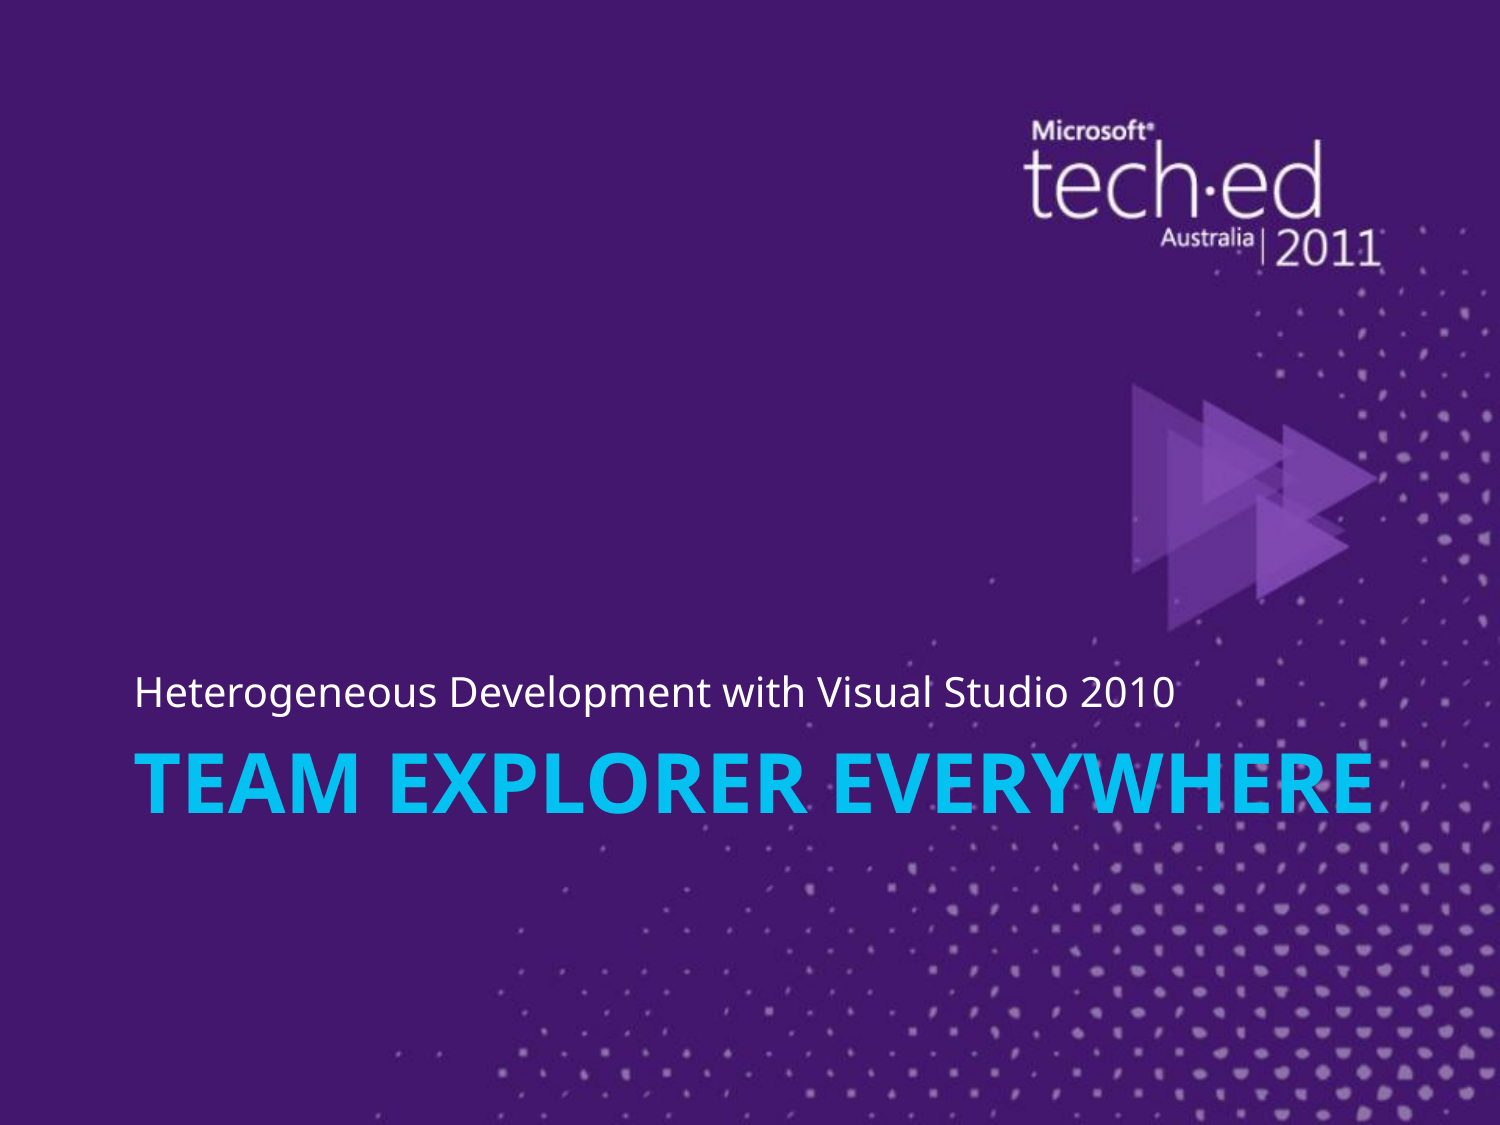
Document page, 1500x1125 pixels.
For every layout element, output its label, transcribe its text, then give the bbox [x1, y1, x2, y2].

list Heterogeneous Development with Visual Studio 2010 [118, 476, 1394, 723]
title Team Explorer Everywhere [118, 723, 1394, 947]
picture [0, 0, 1500, 1125]
